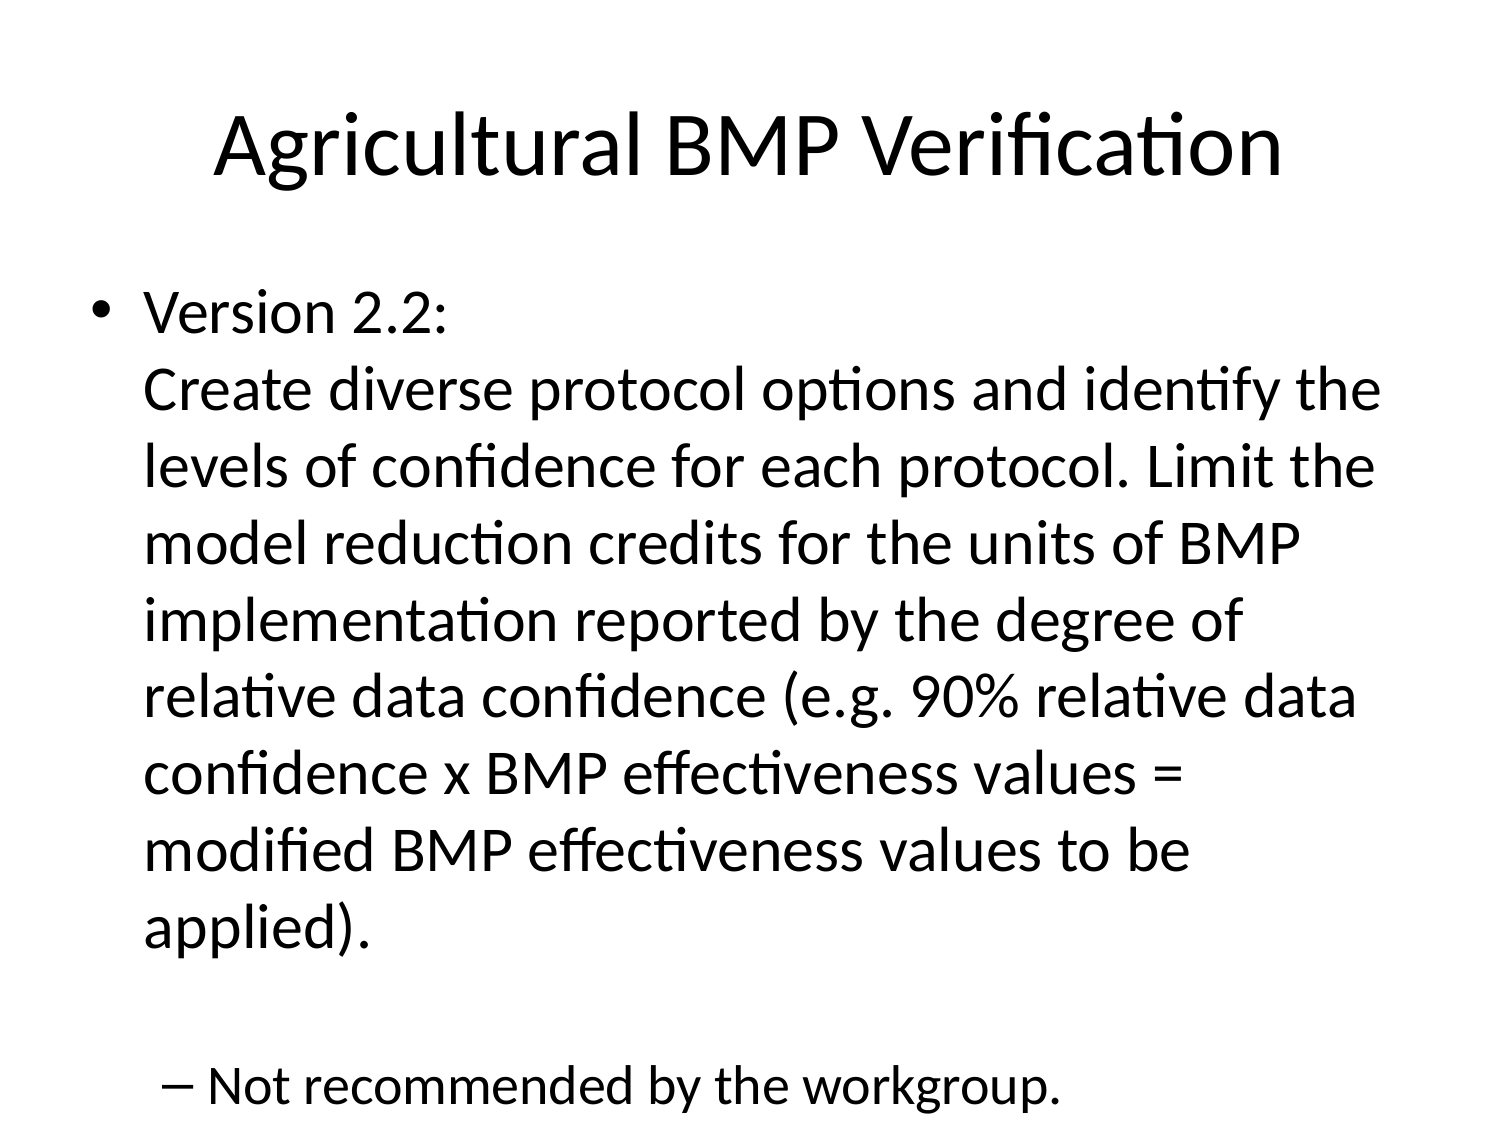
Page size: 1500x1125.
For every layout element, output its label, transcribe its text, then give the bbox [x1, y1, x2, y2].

list Version 2.2: Create diverse protocol options and identify the levels of confidence for each protocol. Limit the model reduction credits for the units of BMP implementation reported by the degree of relative data confidence (e.g. 90% relative data confidence x BMP effectiveness values = modified BMP effectiveness values to be applied). Not recommended by the workgroup. [75, 262, 1425, 1125]
title Agricultural BMP Verification [75, 45, 1425, 233]
